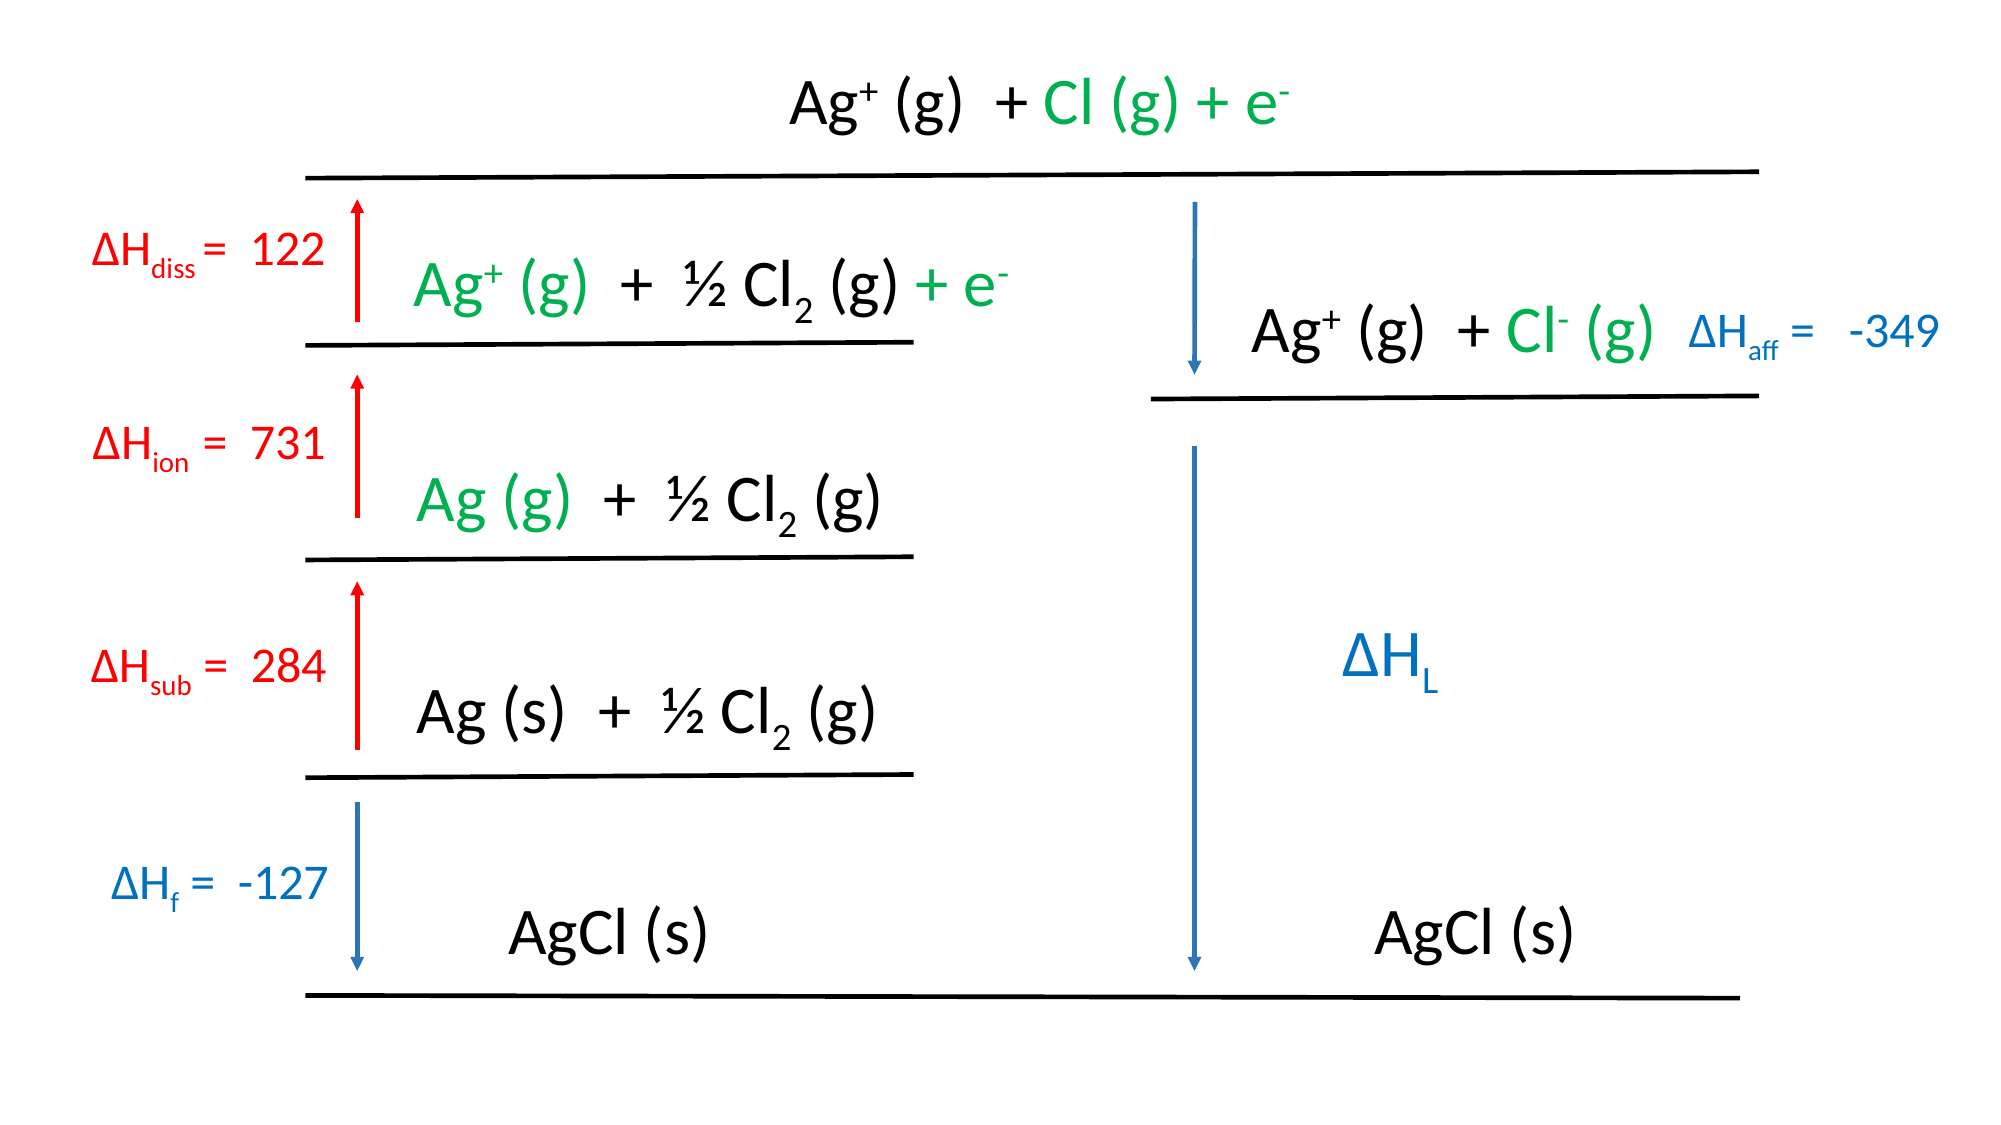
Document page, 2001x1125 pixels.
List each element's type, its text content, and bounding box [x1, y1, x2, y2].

text_box Ag+ (g) + Cl (g) + e- [774, 50, 1321, 146]
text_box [305, 171, 1760, 179]
text_box AgCl (s) [493, 880, 726, 975]
text_box ∆HL [1328, 602, 1454, 709]
text_box ∆Hdiss = 122 [77, 208, 352, 292]
text_box Ag+ (g) + ½ Cl2 (g) + e- [398, 232, 1039, 339]
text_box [305, 556, 914, 560]
text_box Ag+ (g) + Cl- (g) [1237, 278, 1687, 374]
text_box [1150, 395, 1760, 400]
text_box Ag (s) + ½ Cl2 (g) [401, 659, 909, 766]
text_box ∆Hsub = 284 [76, 625, 353, 709]
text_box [305, 342, 914, 346]
text_box ∆Hf = -127 [96, 842, 356, 926]
text_box ∆Hion = 731 [78, 402, 352, 486]
text_box Ag (g) + ½ Cl2 (g) [401, 446, 915, 553]
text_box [305, 774, 914, 778]
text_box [305, 995, 1740, 999]
text_box AgCl (s) [1359, 880, 1592, 975]
text_box ∆Haff = -349 [1673, 290, 1967, 374]
